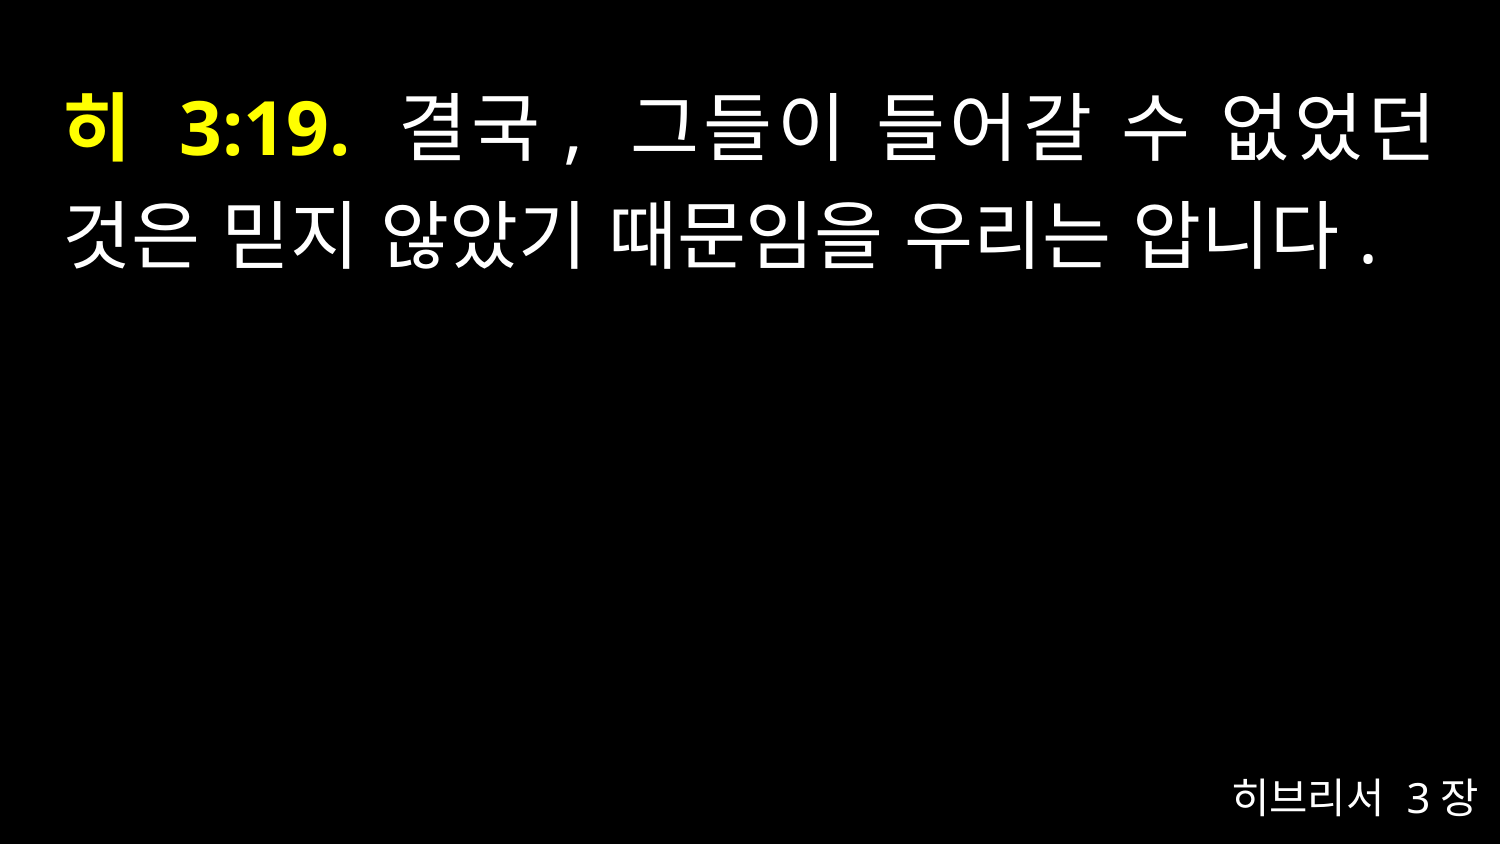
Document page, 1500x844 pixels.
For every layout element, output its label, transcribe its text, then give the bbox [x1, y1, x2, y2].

title 히 3:19. 결국, 그들이 들어갈 수 없었던 것은 믿지 않았기 때문임을 우리는 압니다. [0, 0, 1500, 844]
subtitle 히브리서 3장 [916, 770, 1500, 844]
